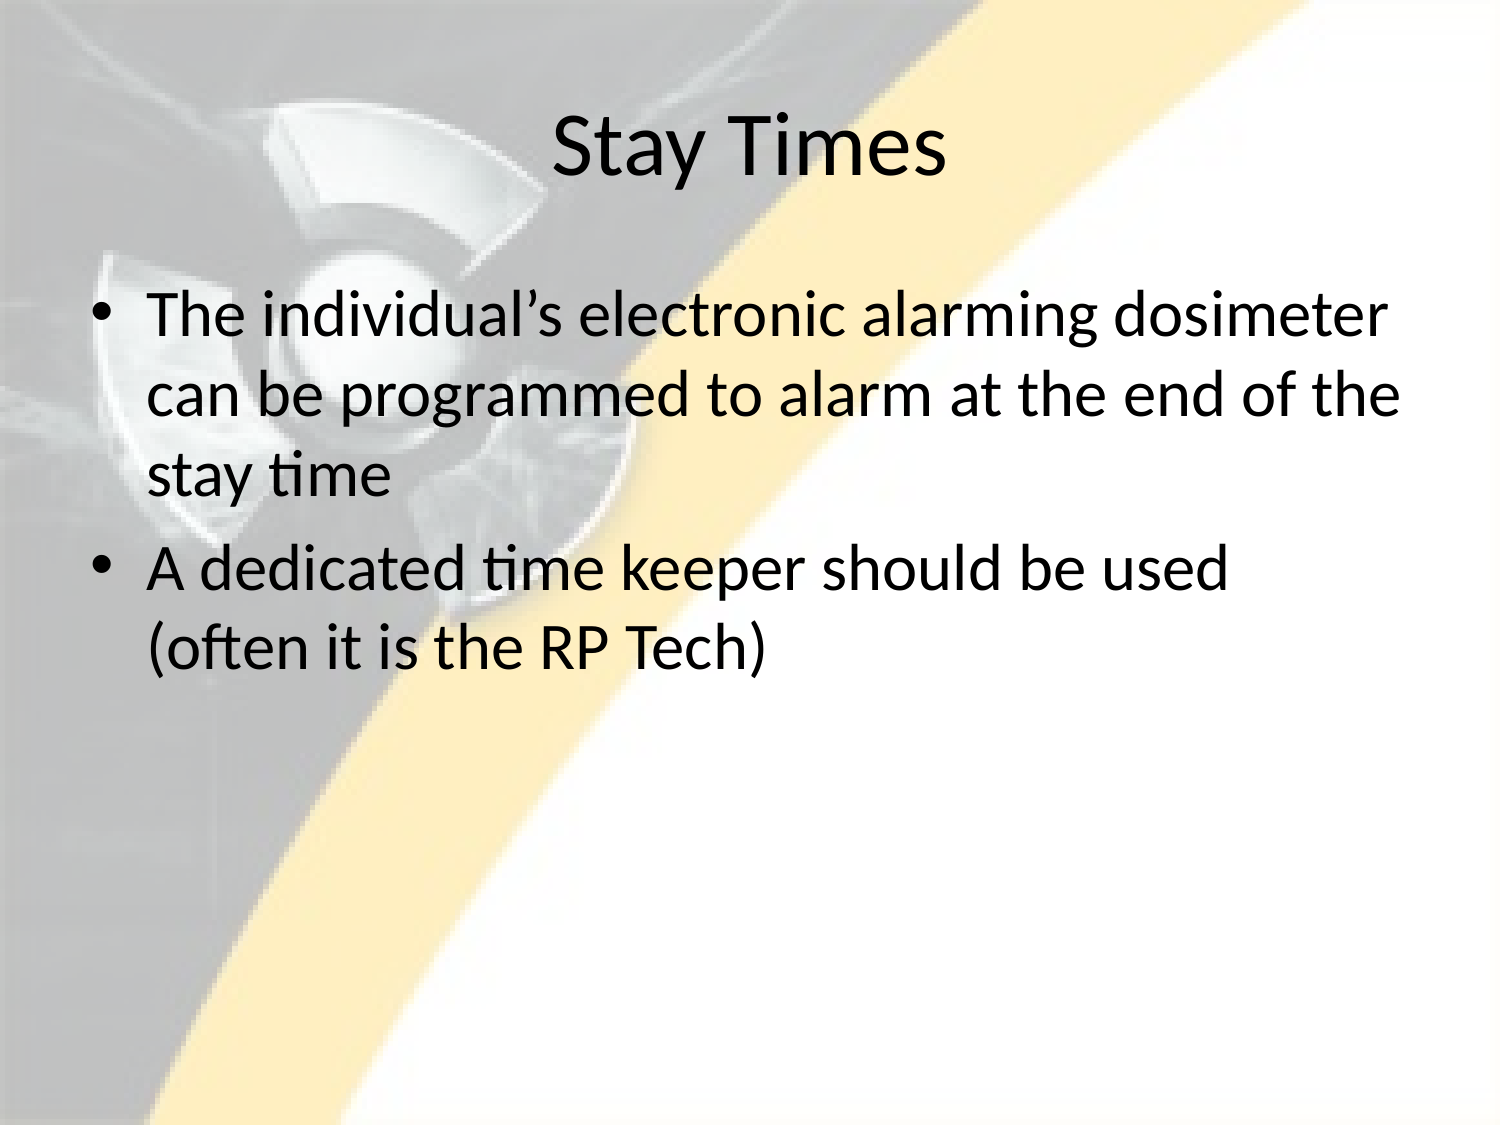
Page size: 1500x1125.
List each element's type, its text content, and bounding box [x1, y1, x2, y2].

title Stay Times [75, 45, 1425, 233]
list The individual’s electronic alarming dosimeter can be programmed to alarm at the end of the stay time A dedicated time keeper should be used (often it is the RP Tech) [75, 262, 1425, 1005]
